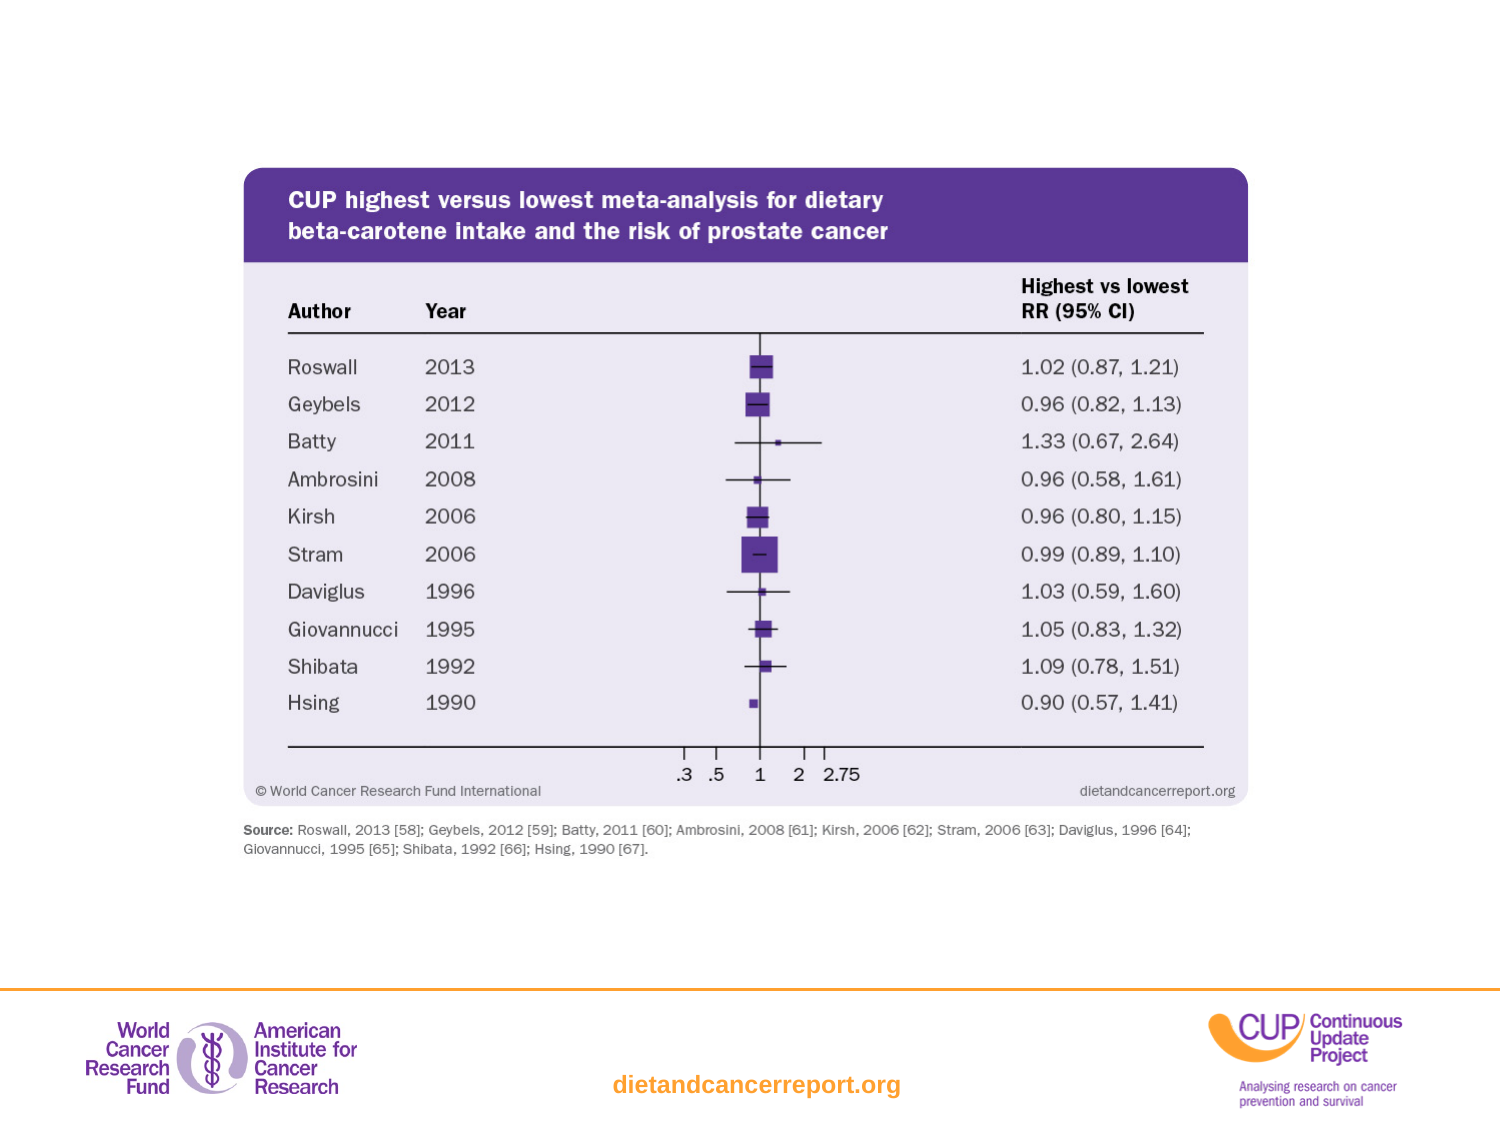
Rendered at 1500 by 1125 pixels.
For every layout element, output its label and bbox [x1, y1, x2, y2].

picture [214, 138, 1278, 884]
picture [1207, 1013, 1403, 1109]
picture [86, 1022, 357, 1094]
